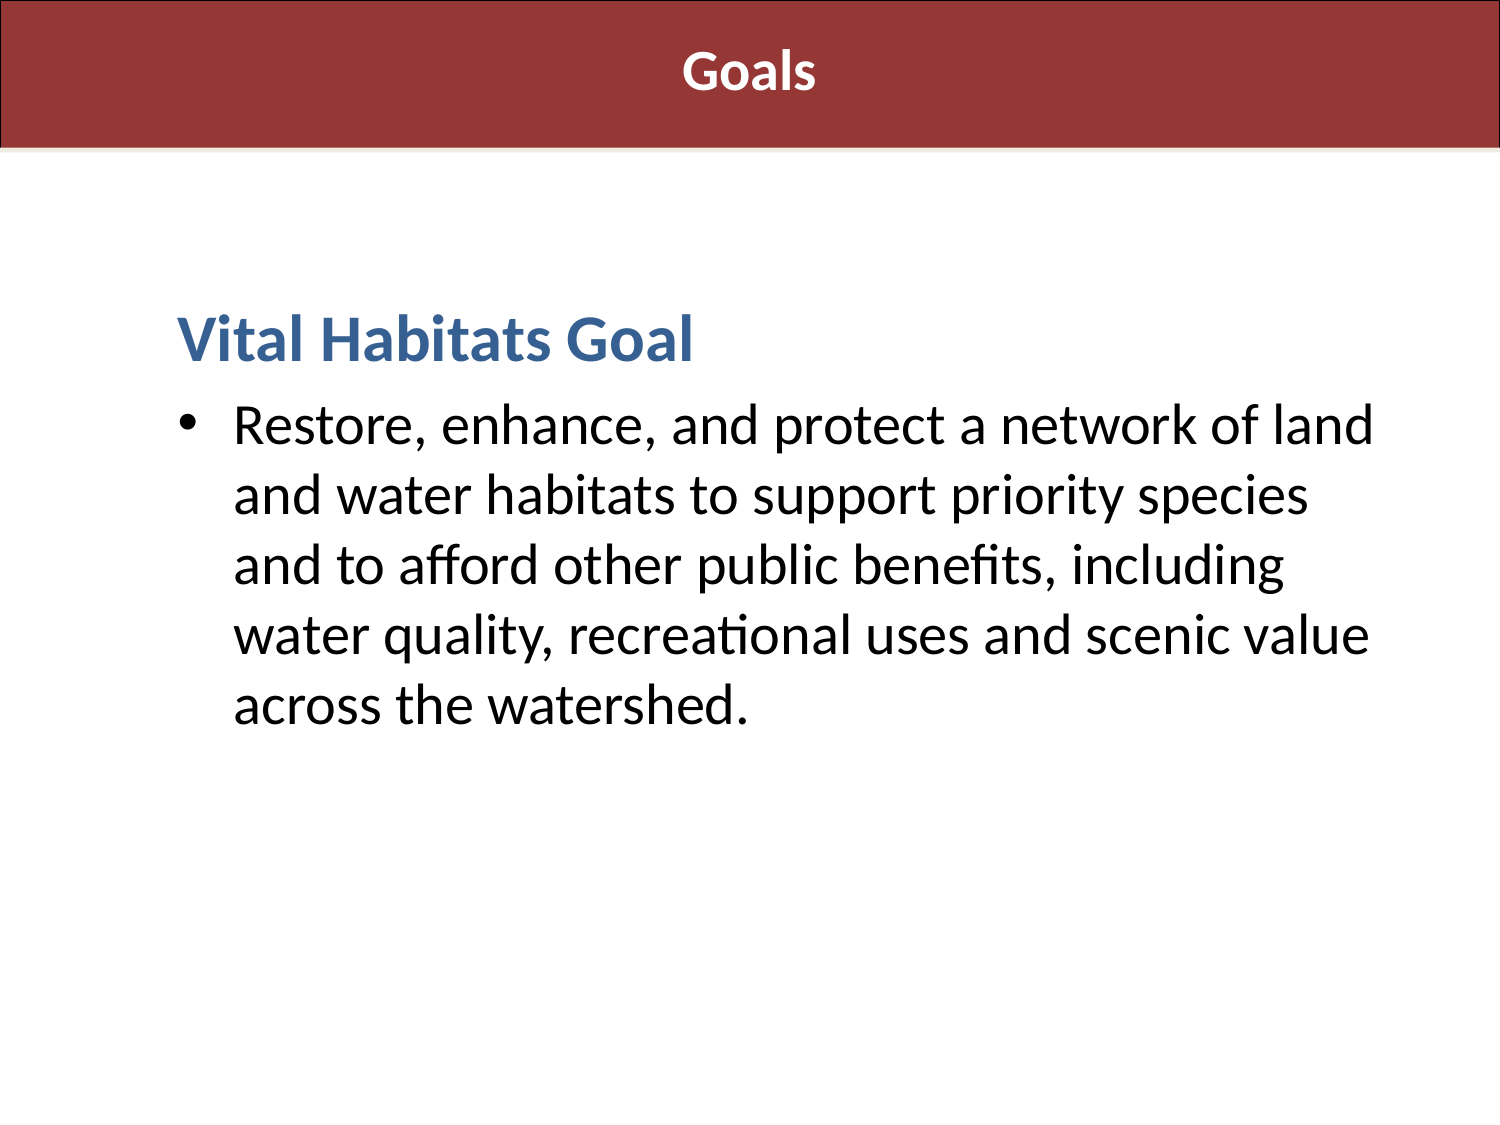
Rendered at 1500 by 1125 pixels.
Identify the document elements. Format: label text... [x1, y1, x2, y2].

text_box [0, 0, 1500, 151]
list Vital Habitats Goal Restore, enhance, and protect a network of land and water habitats to support priority species and to afford other public benefits, including water quality, recreational uses and scenic value across the watershed. [162, 287, 1425, 900]
